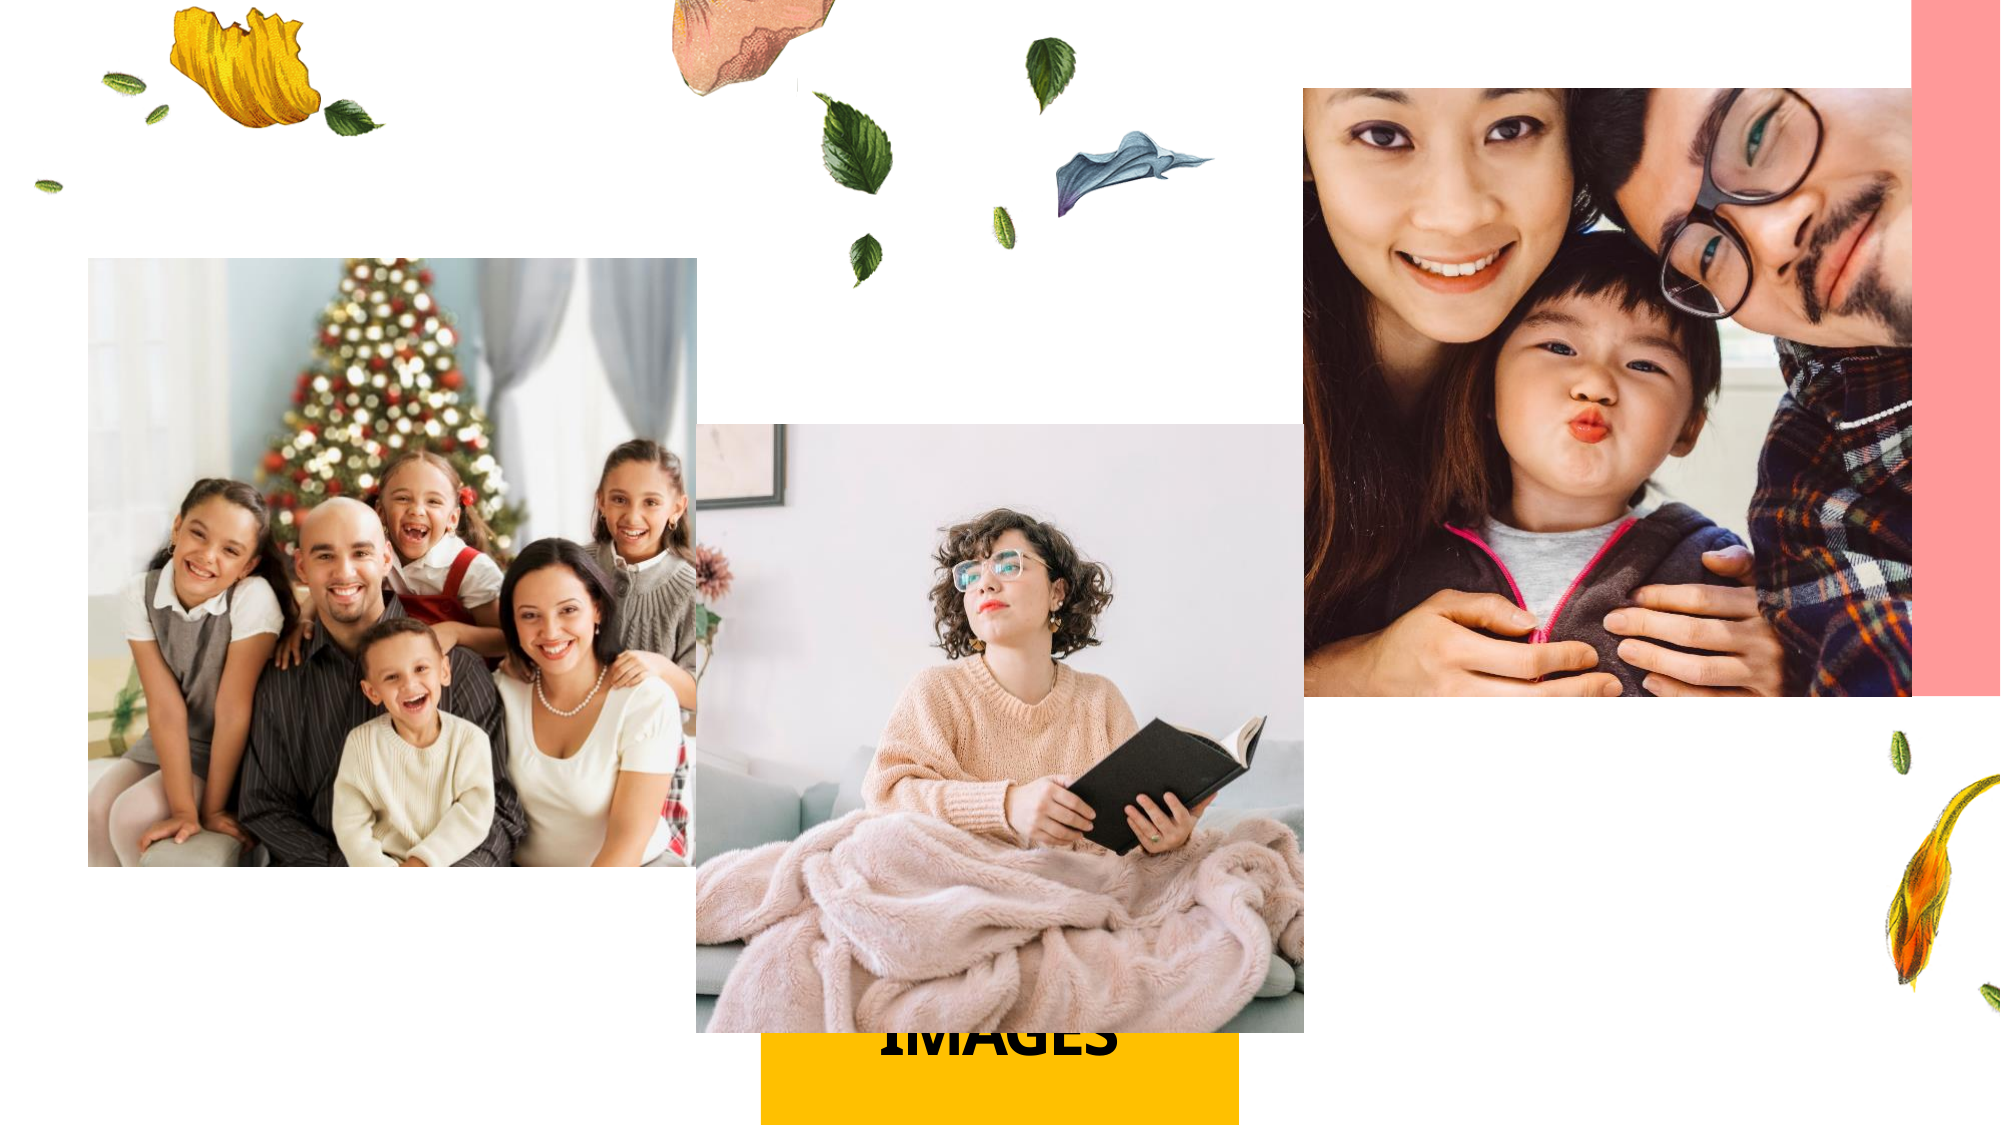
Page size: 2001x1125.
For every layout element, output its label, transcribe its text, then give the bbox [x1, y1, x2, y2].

picture [33, 0, 2000, 1033]
title three images [760, 1033, 1239, 1125]
